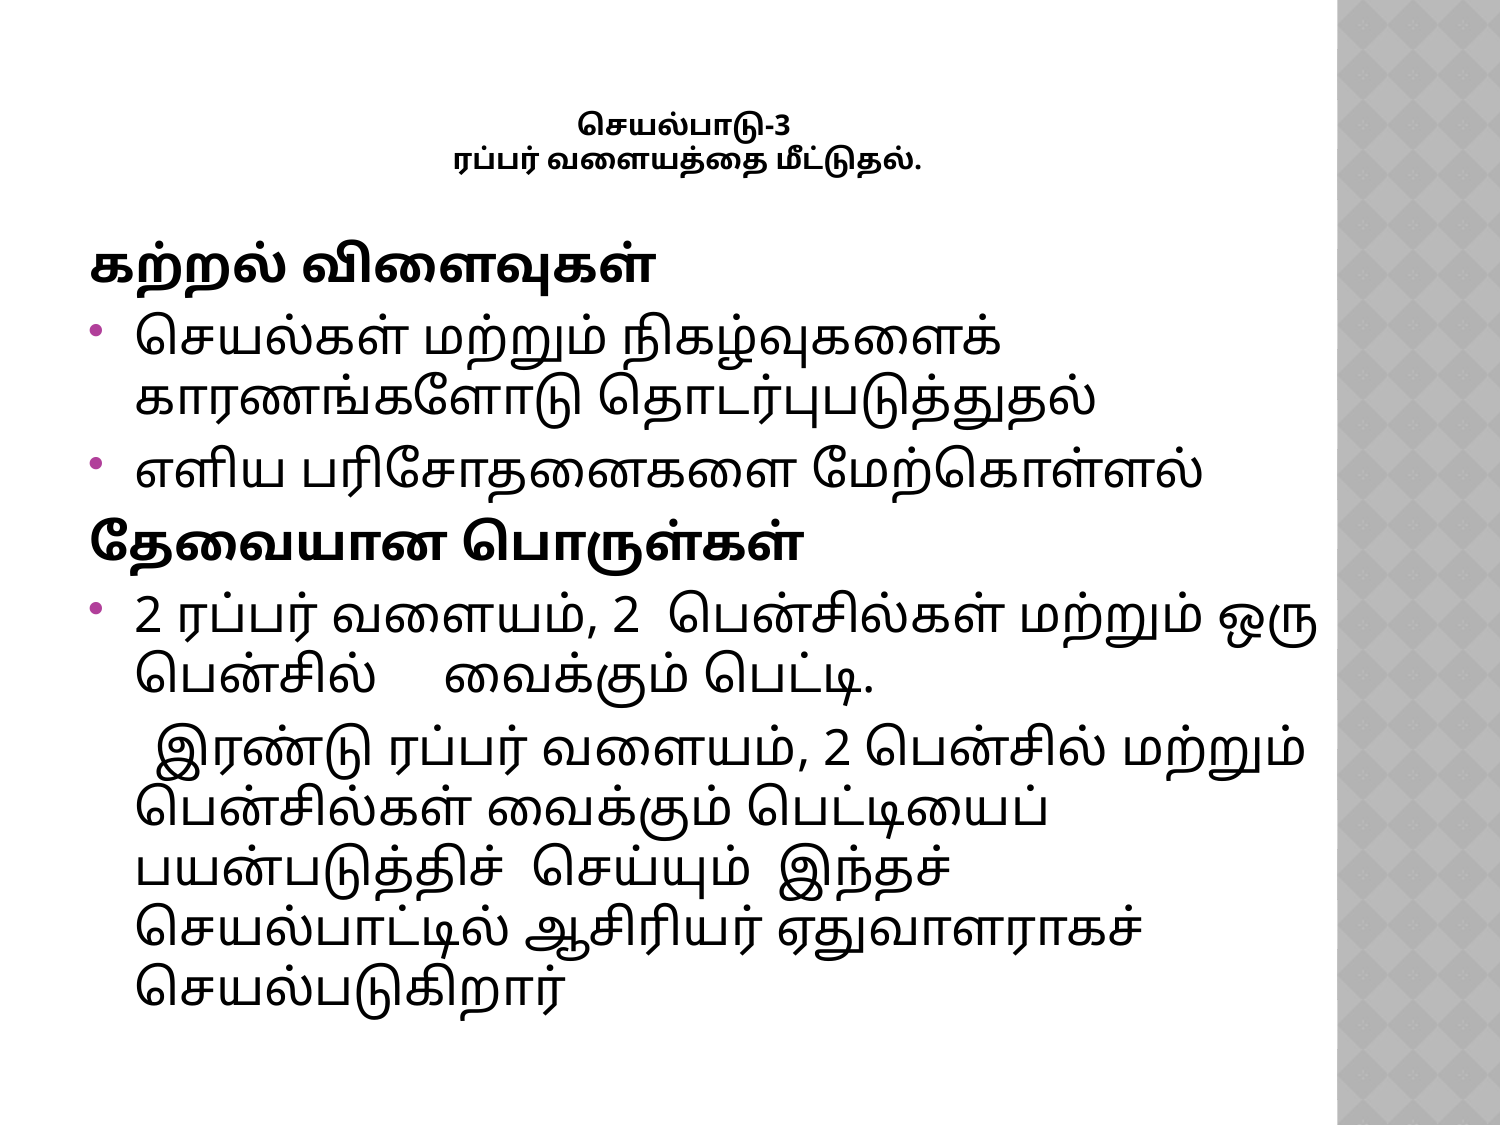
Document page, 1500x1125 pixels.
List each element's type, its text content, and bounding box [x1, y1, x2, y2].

list கற்றல் விளைவுகள் செயல்கள் மற்றும் நிகழ்வுகளைக் காரணங்களோடு தொடர்புபடுத்துதல் எளிய பரிசோதனைகளை மேற்கொள்ளல் தேவையான பொருள்கள் 2 ரப்பர் வளையம், 2 பென்சில்கள் மற்றும் ஒரு பென்சில் வைக்கும் பெட்டி. இரண்டு ரப்பர் வளையம், 2 பென்சில் மற்றும் பென்சில்கள் வைக்கும் பெட்டியைப் பயன்படுத்திச் செய்யும் இந்தச் செயல்பாட்டில் ஆசிரியர் ஏதுவாளராகச் செயல்படுகிறார் [75, 224, 1338, 1062]
title செயல்பாடு-3 ரப்பர் வளையத்தை மீட்டுதல். [75, 0, 1300, 175]
